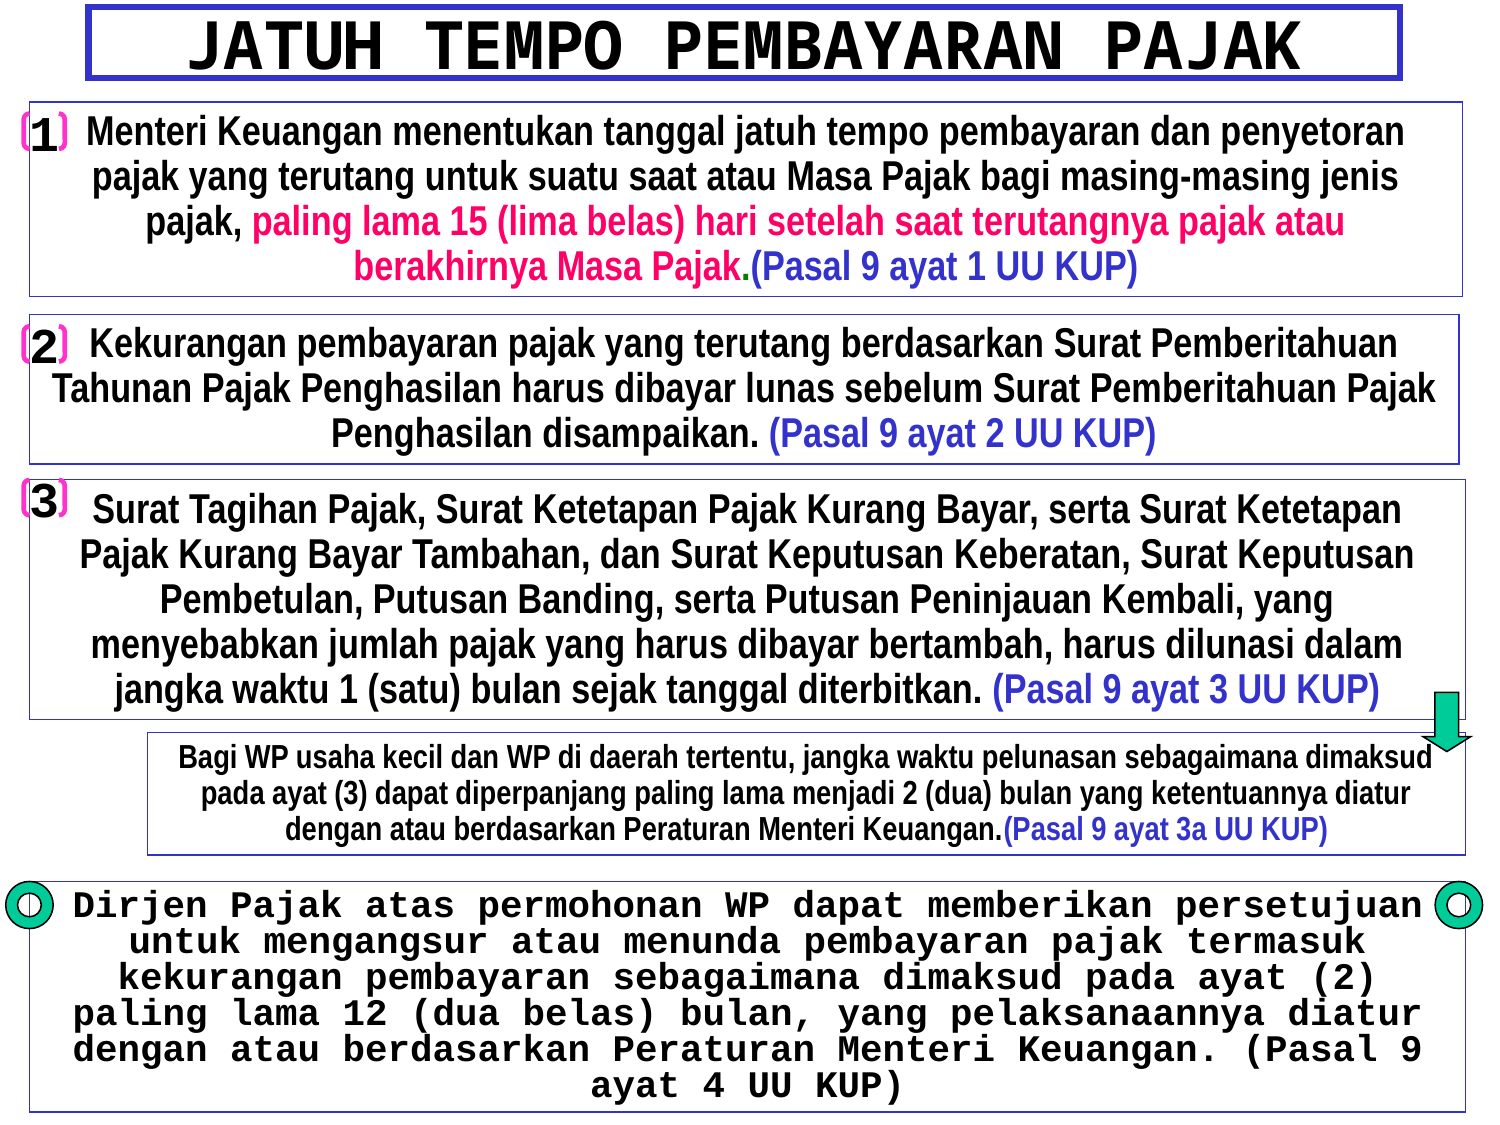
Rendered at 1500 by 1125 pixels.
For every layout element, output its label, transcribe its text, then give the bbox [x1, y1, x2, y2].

text_box [1423, 692, 1471, 752]
text_box [1435, 881, 1483, 929]
text_box Menteri Keuangan menentukan tanggal jatuh tempo pembayaran dan penyetoran pajak yang terutang untuk suatu saat atau Masa Pajak bagi masing-masing jenis pajak, paling lama 15 (lima belas) hari setelah saat terutangnya pajak atau berakhirnya Masa Pajak.(Pasal 9 ayat 1 UU KUP) [29, 101, 1463, 297]
title JATUH TEMPO PEMBAYARAN PAJAK [88, 6, 1400, 79]
text_box 3 [23, 479, 65, 516]
text_box Bagi WP usaha kecil dan WP di daerah tertentu, jangka waktu pelunasan sebagaimana dimaksud pada ayat (3) dapat diperpanjang paling lama menjadi 2 (dua) bulan yang ketentuannya diatur dengan atau berdasarkan Peraturan Menteri Keuangan.(Pasal 9 ayat 3a UU KUP) [147, 732, 1466, 856]
text_box [5, 881, 54, 929]
text_box Dirjen Pajak atas permohonan WP dapat memberikan persetujuan untuk mengangsur atau menunda pembayaran pajak termasuk kekurangan pembayaran sebagaimana dimaksud pada ayat (2) paling lama 12 (dua belas) bulan, yang pelaksanaannya diatur dengan atau berdasarkan Peraturan Menteri Keuangan. (Pasal 9 ayat 4 UU KUP) [29, 881, 1466, 1113]
text_box 2 [23, 326, 65, 362]
text_box Surat Tagihan Pajak, Surat Ketetapan Pajak Kurang Bayar, serta Surat Ketetapan Pajak Kurang Bayar Tambahan, dan Surat Keputusan Keberatan, Surat Keputusan Pembetulan, Putusan Banding, serta Putusan Peninjauan Kembali, yang menyebabkan jumlah pajak yang harus dibayar bertambah, harus dilunasi dalam jangka waktu 1 (satu) bulan sejak tanggal diterbitkan. (Pasal 9 ayat 3 UU KUP) [29, 479, 1466, 720]
text_box 1 [23, 113, 65, 149]
text_box Kekurangan pembayaran pajak yang terutang berdasarkan Surat Pemberitahuan Tahunan Pajak Penghasilan harus dibayar lunas sebelum Surat Pemberitahuan Pajak Penghasilan disampaikan. (Pasal 9 ayat 2 UU KUP) [29, 314, 1459, 465]
